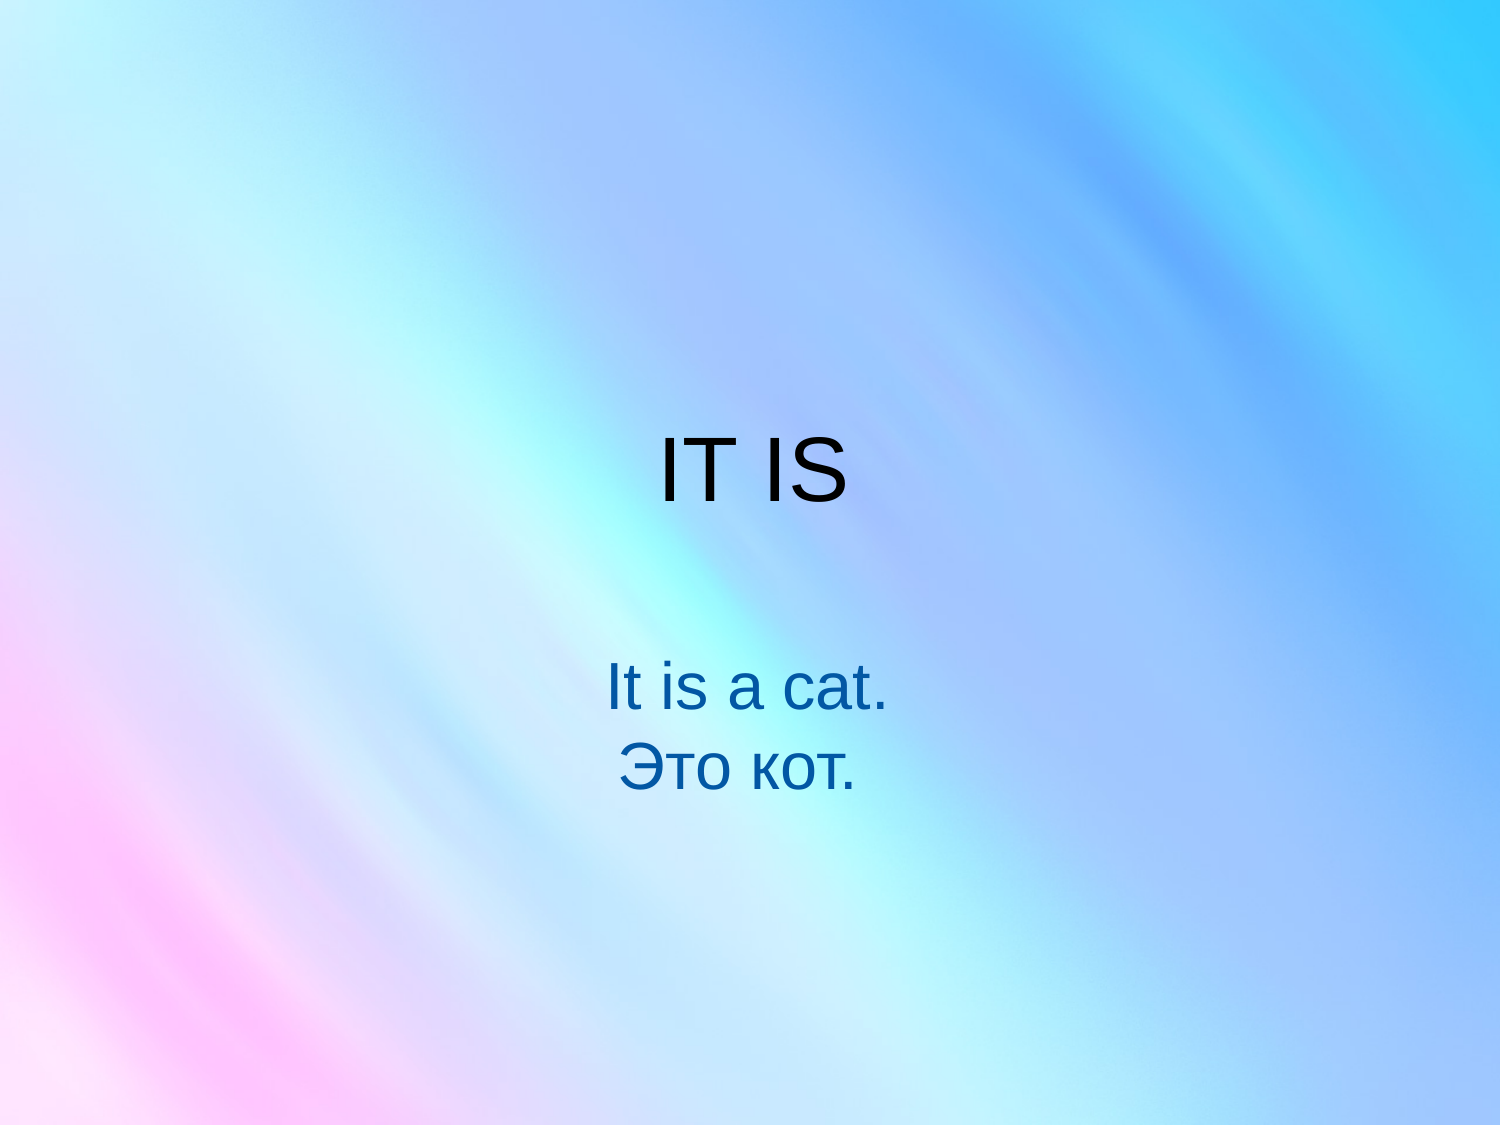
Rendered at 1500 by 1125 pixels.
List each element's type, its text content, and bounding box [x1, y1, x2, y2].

title IT IS [117, 353, 1389, 577]
subtitle It is a cat. Это кот. [223, 635, 1272, 930]
picture [0, 0, 1500, 1125]
